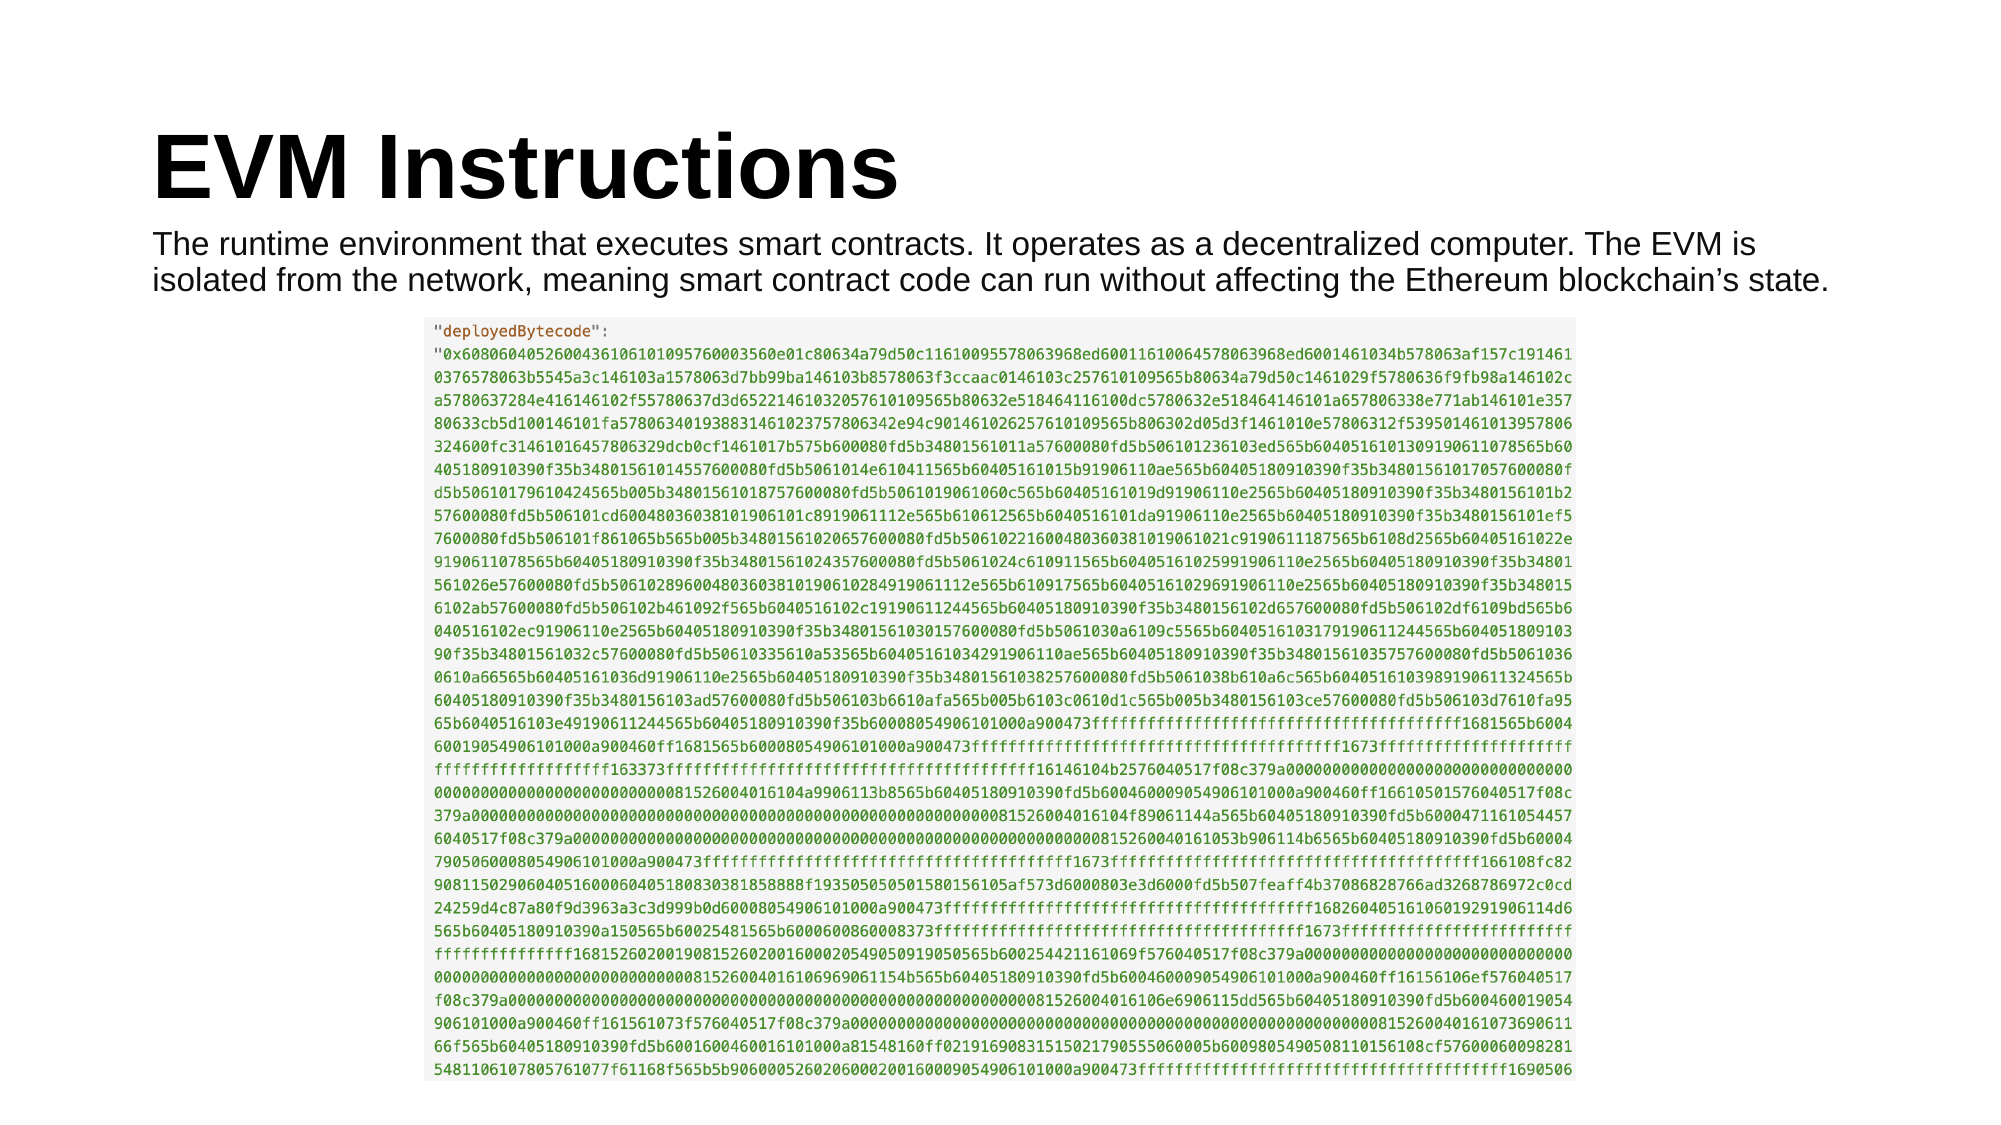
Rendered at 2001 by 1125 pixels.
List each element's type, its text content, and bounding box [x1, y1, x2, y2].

list The runtime environment that executes smart contracts. It operates as a decentralized computer. The EVM is isolated from the network, meaning smart contract code can run without affecting the Ethereum blockchain’s state. [137, 219, 1863, 318]
title EVM Instructions [137, 59, 1863, 219]
picture [424, 317, 1576, 1082]
